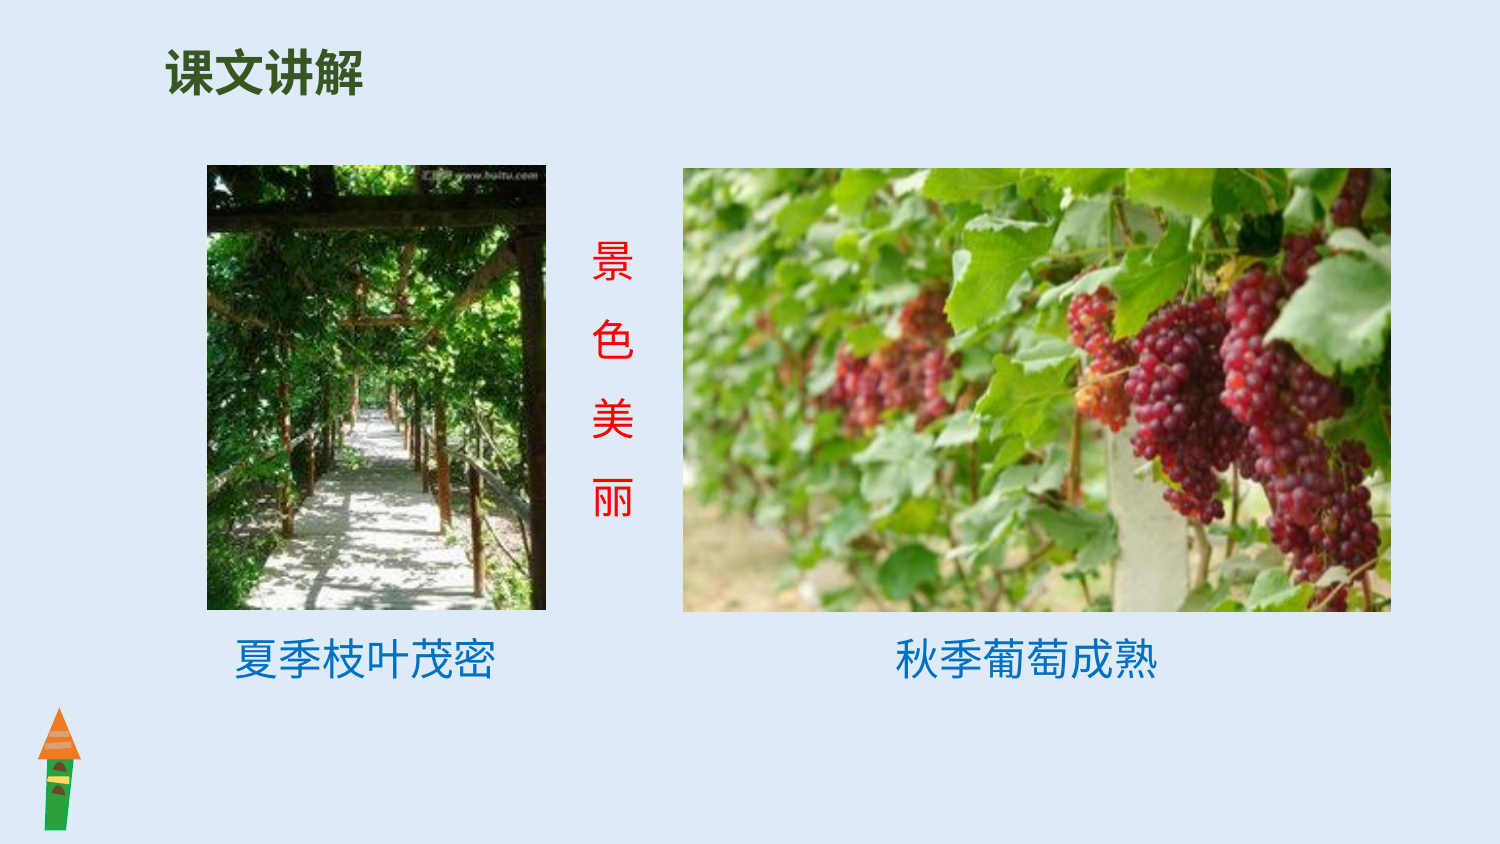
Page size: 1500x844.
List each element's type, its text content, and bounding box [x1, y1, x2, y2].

picture [683, 168, 1391, 612]
text_box 夏季枝叶茂密 [223, 610, 531, 694]
text_box 课文讲解 [152, 35, 376, 107]
text_box 景色美丽 [579, 152, 649, 578]
text_box 秋季葡萄成熟 [883, 612, 1191, 694]
picture [207, 165, 546, 610]
